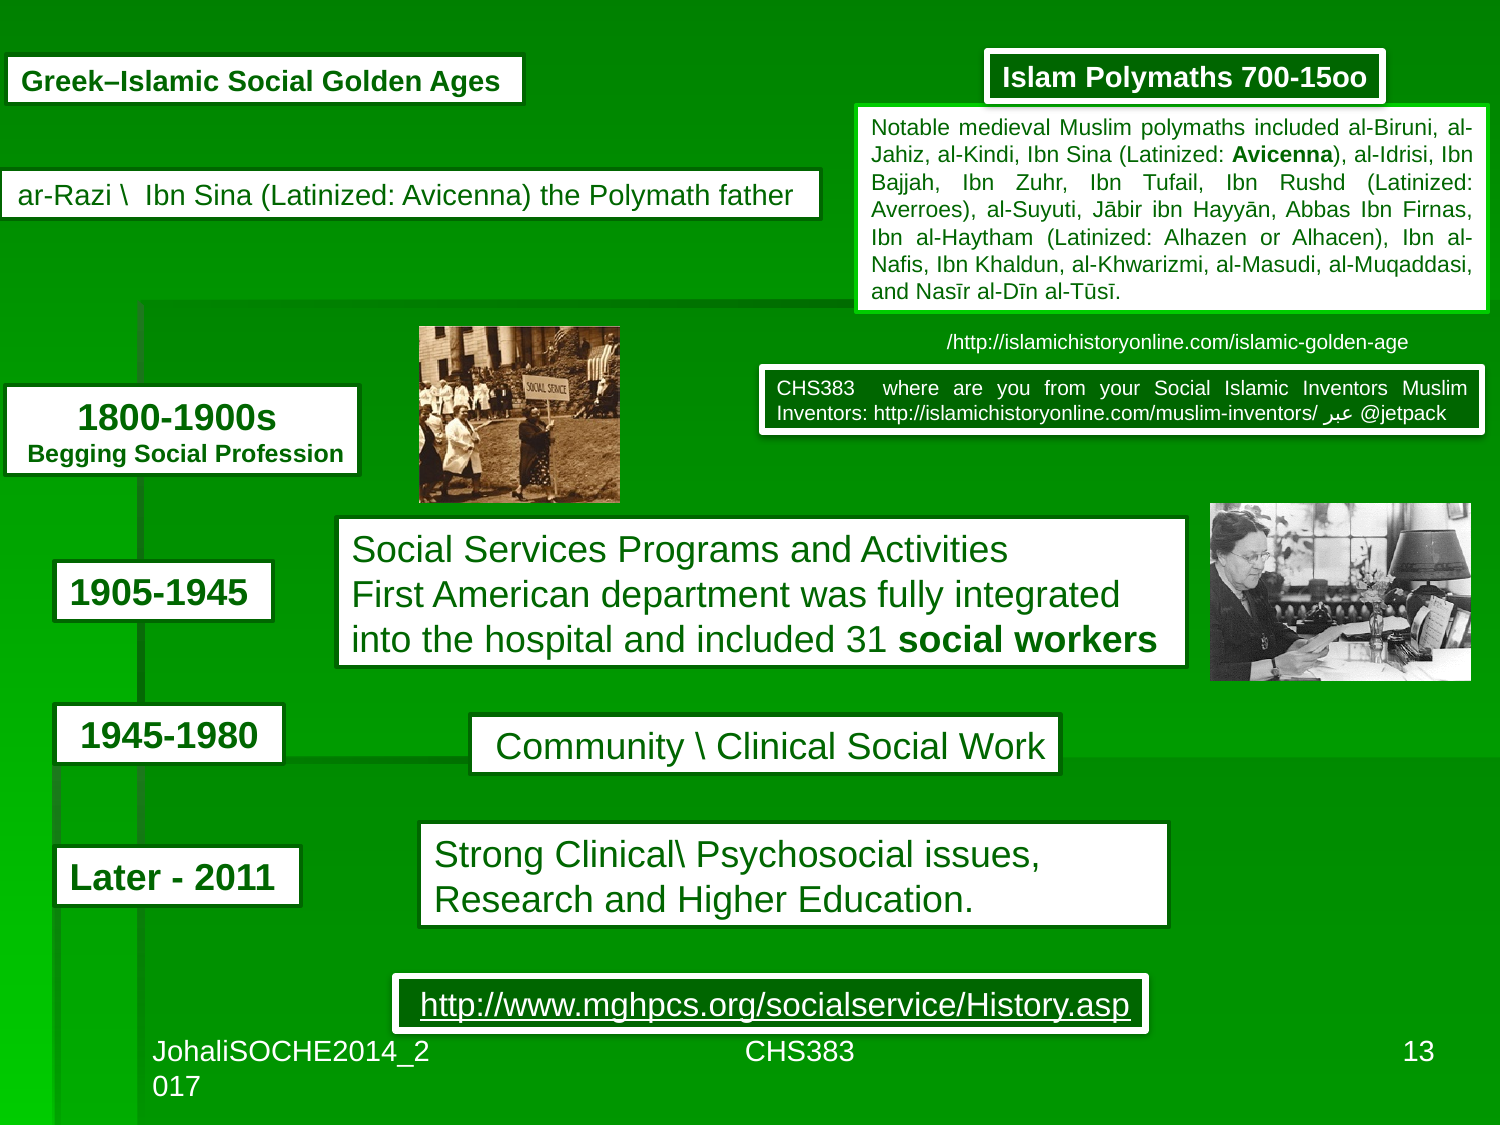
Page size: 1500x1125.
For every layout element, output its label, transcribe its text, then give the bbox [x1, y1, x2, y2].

text_box ar-Razi \ Ibn Sina (Latinized: Avicenna) the Polymath father [0, 167, 823, 221]
text_box 1905-1945 [52, 559, 275, 623]
text_box 1800-1900s Begging Social Profession [3, 383, 362, 477]
text_box Islam Polymaths 700-15oo [984, 48, 1386, 104]
text_box Social Services Programs and Activities First American department was fully integrated into the hospital and included 31 social workers [334, 515, 1189, 669]
text_box http://islamichistoryonline.com/islamic-golden-age/ [909, 321, 1424, 362]
text_box Strong Clinical\ Psychosocial issues, Research and Higher Education. [417, 820, 1171, 929]
footer CHS383 [562, 1041, 1038, 1103]
text_box Community \ Clinical Social Work [468, 712, 1063, 776]
picture [1210, 503, 1471, 681]
slide_number JohaliSOCHE2014_2017 [137, 1024, 450, 1103]
slide_number 13 [1137, 1024, 1451, 1103]
text_box CHS383 where are you from your Social Islamic Inventors Muslim Inventors: http://islamichistoryonline.com/muslim-inventors/ عبر @jetpack [759, 364, 1485, 435]
picture [418, 326, 621, 504]
text_box Later - 2011 [52, 844, 303, 908]
text_box Notable medieval Muslim polymaths included al-Biruni, al-Jahiz, al-Kindi, Ibn Sina (Latinized: Avicenna), al-Idrisi, Ibn Bajjah, Ibn Zuhr, Ibn Tufail, Ibn Rushd (Latinized: Averroes), al-Suyuti, Jābir ibn Hayyān, Abbas Ibn Firnas, Ibn al-Haytham (Latinized: Alhazen or Alhacen), Ibn al-Nafis, Ibn Khaldun, al-Khwarizmi, al-Masudi, al-Muqaddasi, and Nasīr al-Dīn al-Tūsī. [854, 103, 1490, 314]
text_box http://www.mghpcs.org/socialservice/History.asp [392, 973, 1149, 1034]
text_box 1945-1980 [52, 702, 286, 766]
text_box Greek–Islamic Social Golden Ages [4, 52, 526, 106]
